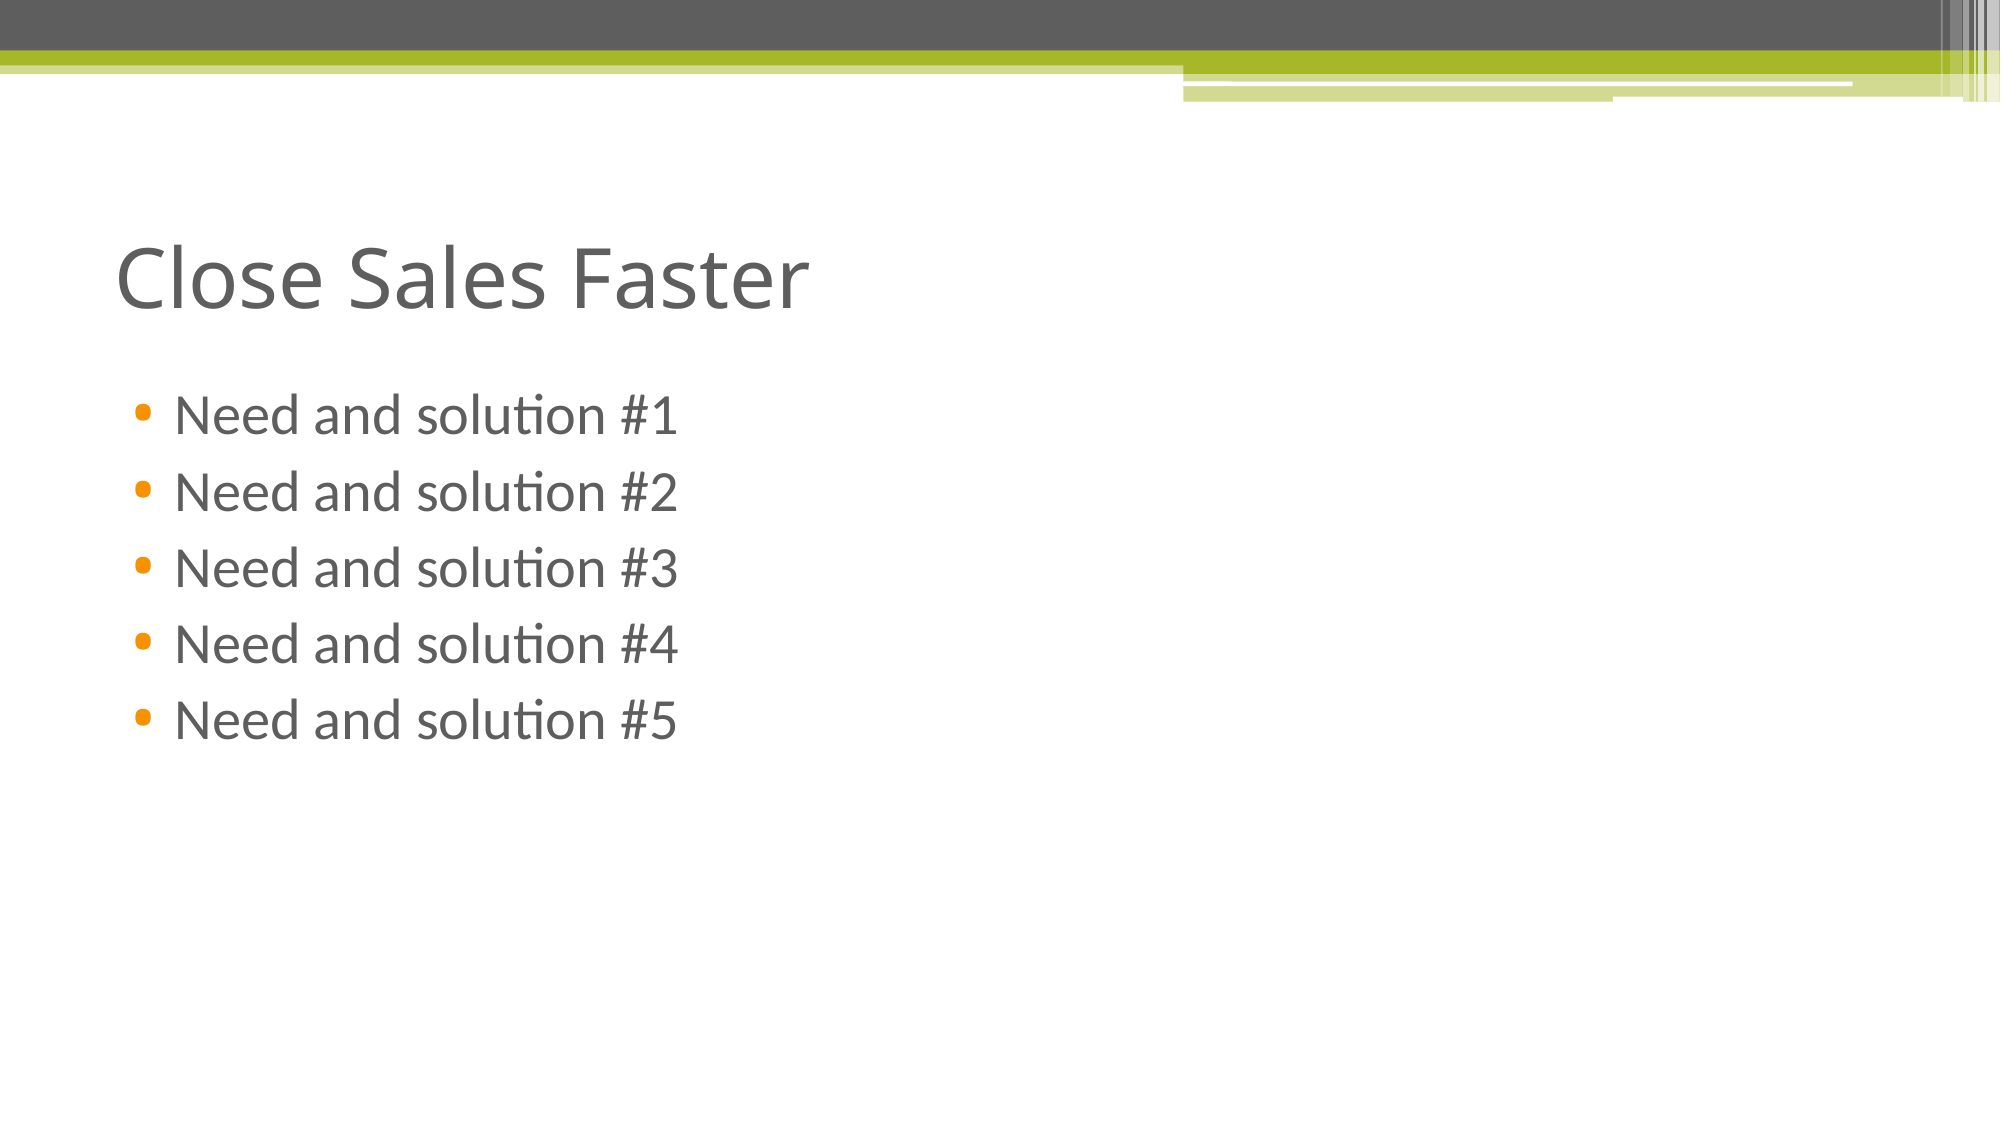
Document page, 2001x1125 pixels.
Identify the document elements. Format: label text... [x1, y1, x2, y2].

list Need and solution #1 Need and solution #2 Need and solution #3 Need and solution #4 Need and solution #5 [99, 368, 1900, 1079]
title Close Sales Faster [99, 187, 1900, 363]
